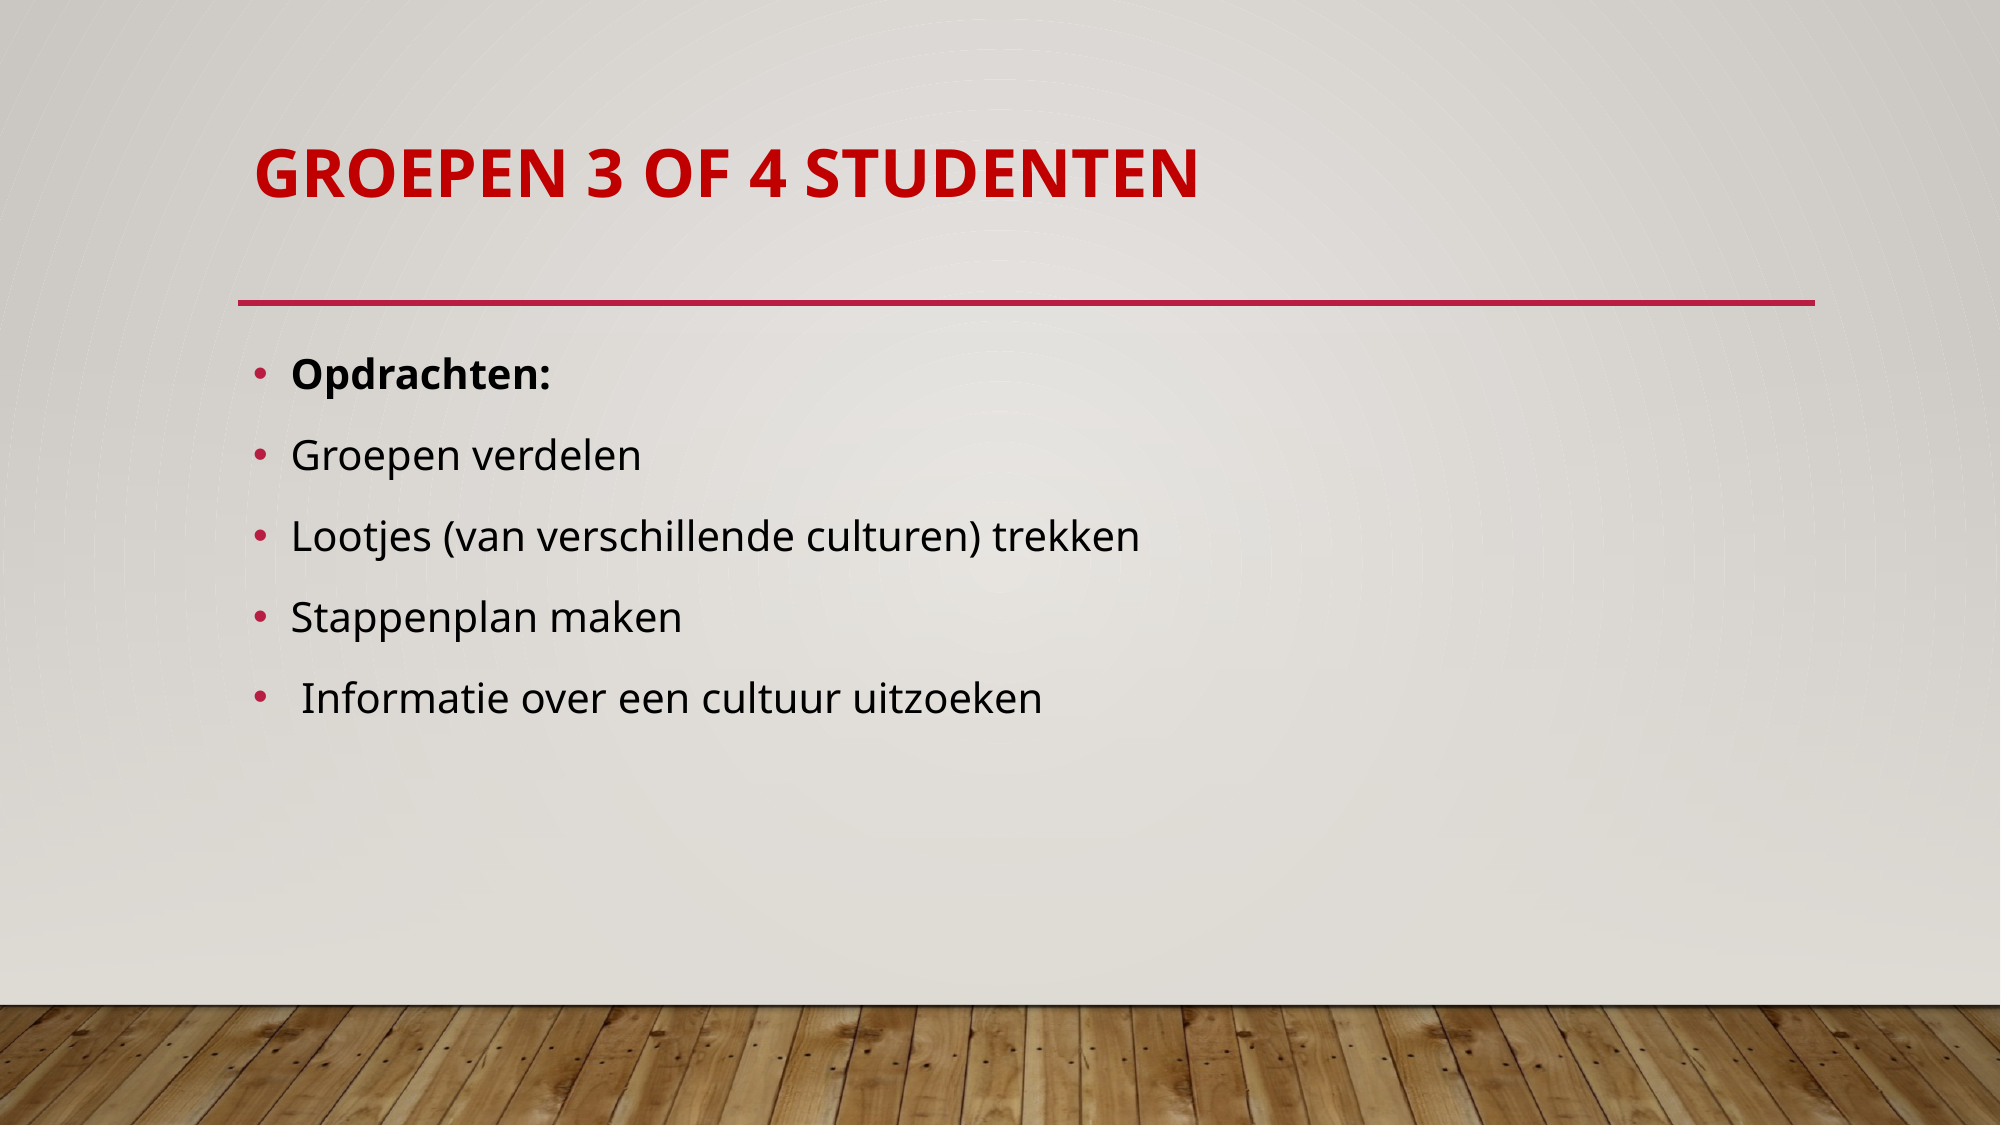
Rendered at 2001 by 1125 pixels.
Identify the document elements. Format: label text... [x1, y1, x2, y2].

picture [0, 1005, 2000, 1125]
list Opdrachten: Groepen verdelen Lootjes (van verschillende culturen) trekken Stappenplan maken Informatie over een cultuur uitzoeken [238, 330, 1814, 897]
title Groepen 3 of 4 studenten [238, 131, 1814, 305]
